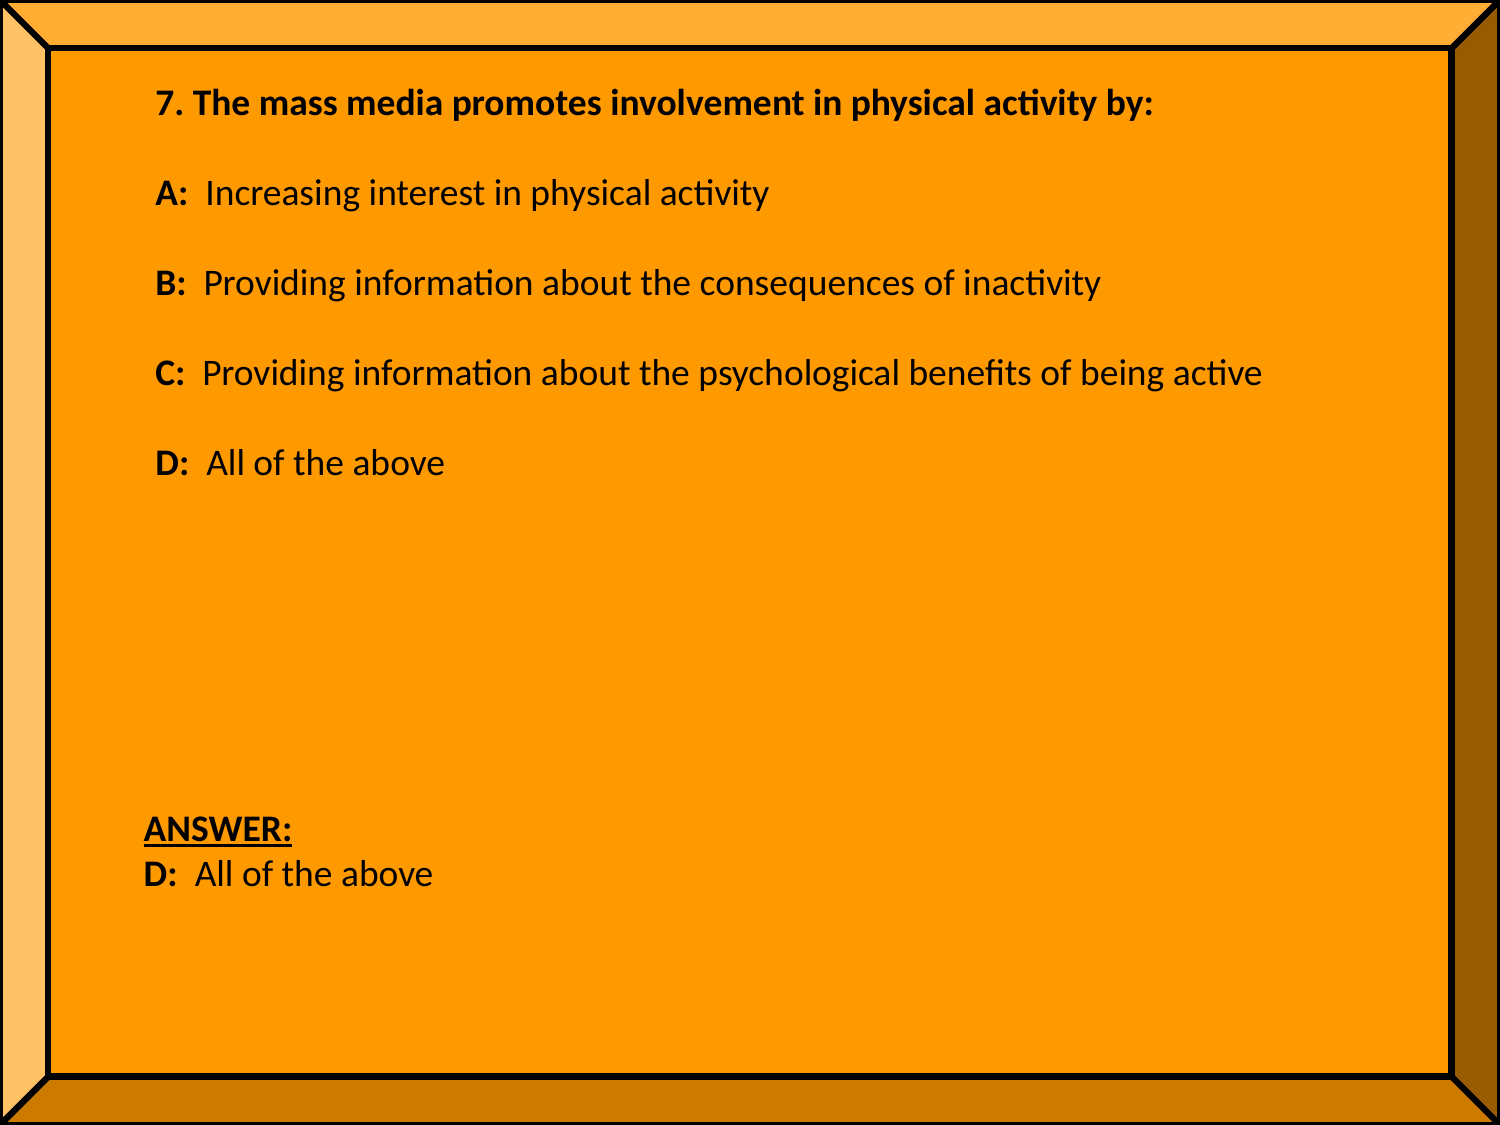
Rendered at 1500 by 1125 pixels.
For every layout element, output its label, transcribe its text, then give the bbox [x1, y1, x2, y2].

text_box ANSWER: D: All of the above [128, 796, 1383, 947]
text_box 7. The mass media promotes involvement in physical activity by: A: Increasing interest in physical activity B: Providing information about the consequences of inactivity C: Providing information about the psychological benefits of being active D: All of the above [140, 70, 1371, 535]
